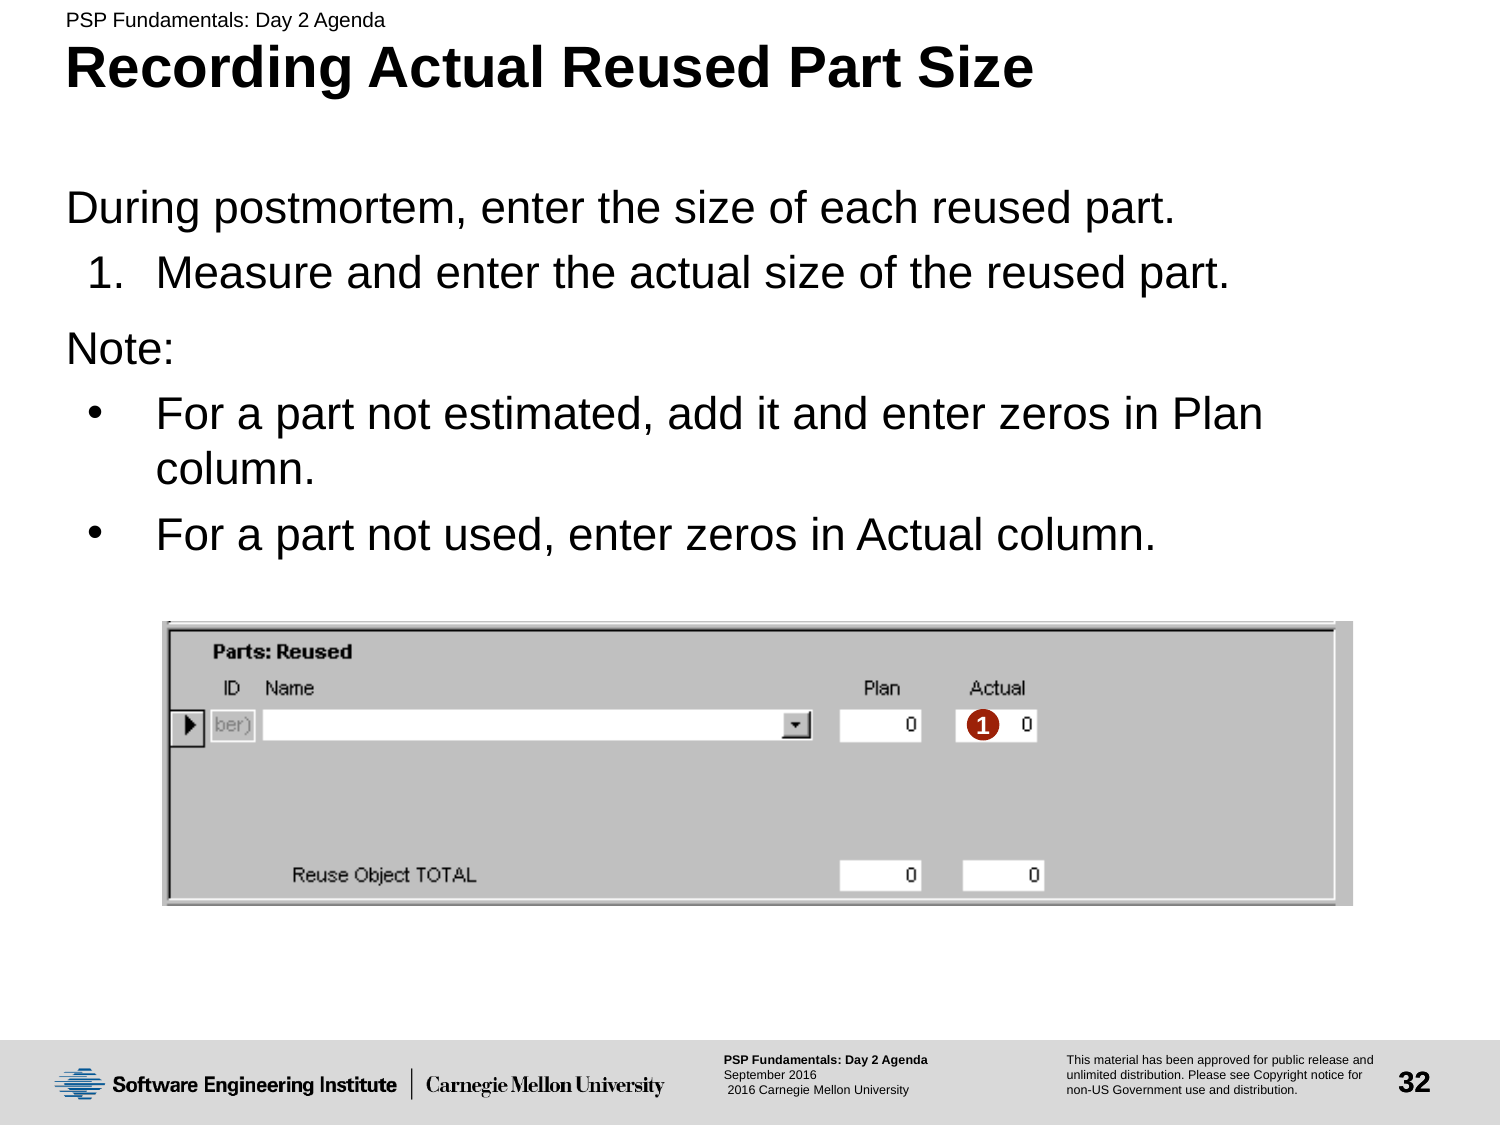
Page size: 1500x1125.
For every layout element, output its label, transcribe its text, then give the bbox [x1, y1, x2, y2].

picture [46, 1061, 673, 1104]
list During postmortem, enter the size of each reused part. Measure and enter the actual size of the reused part. Note: For a part not estimated, add it and enter zeros in Plan column. For a part not used, enter zeros in Actual column. [65, 177, 1431, 1000]
title Recording Actual Reused Part Size [65, 37, 1430, 148]
picture [162, 621, 1354, 906]
